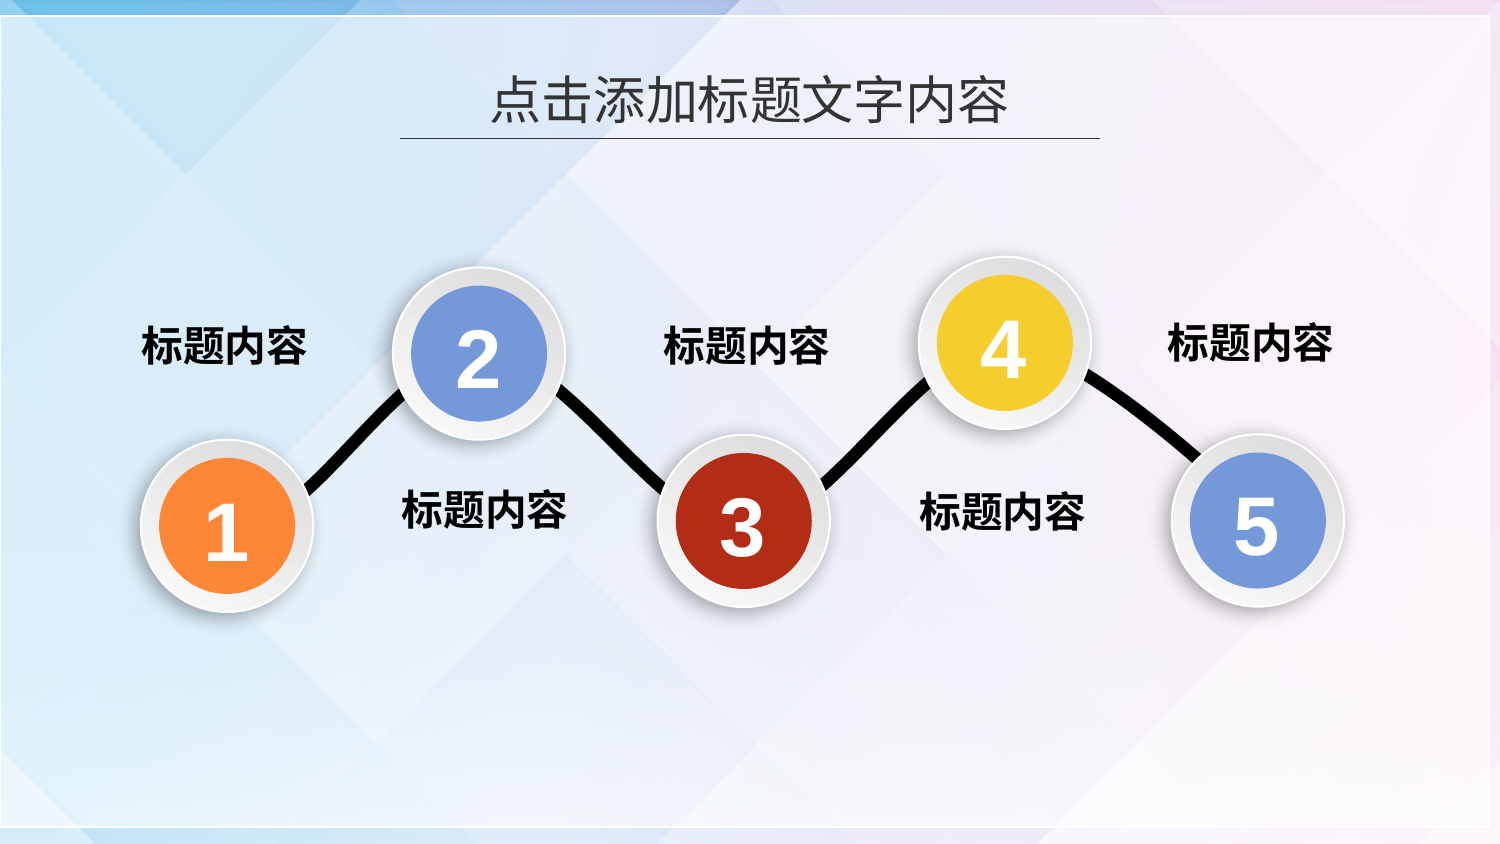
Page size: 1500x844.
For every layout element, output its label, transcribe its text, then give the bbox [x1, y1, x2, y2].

text_box [830, 379, 1171, 522]
text_box 标题内容 [1104, 308, 1399, 374]
text_box 点击添加标题文字内容 [472, 60, 1028, 138]
text_box 标题内容 [337, 476, 632, 542]
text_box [140, 439, 314, 612]
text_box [918, 256, 1092, 430]
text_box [392, 267, 566, 440]
text_box 标题内容 [600, 311, 894, 377]
text_box 标题内容 [78, 312, 372, 378]
picture [0, 0, 1500, 844]
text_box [1171, 434, 1345, 607]
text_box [657, 434, 830, 608]
text_box 标题内容 [856, 478, 1151, 544]
text_box [314, 396, 652, 527]
